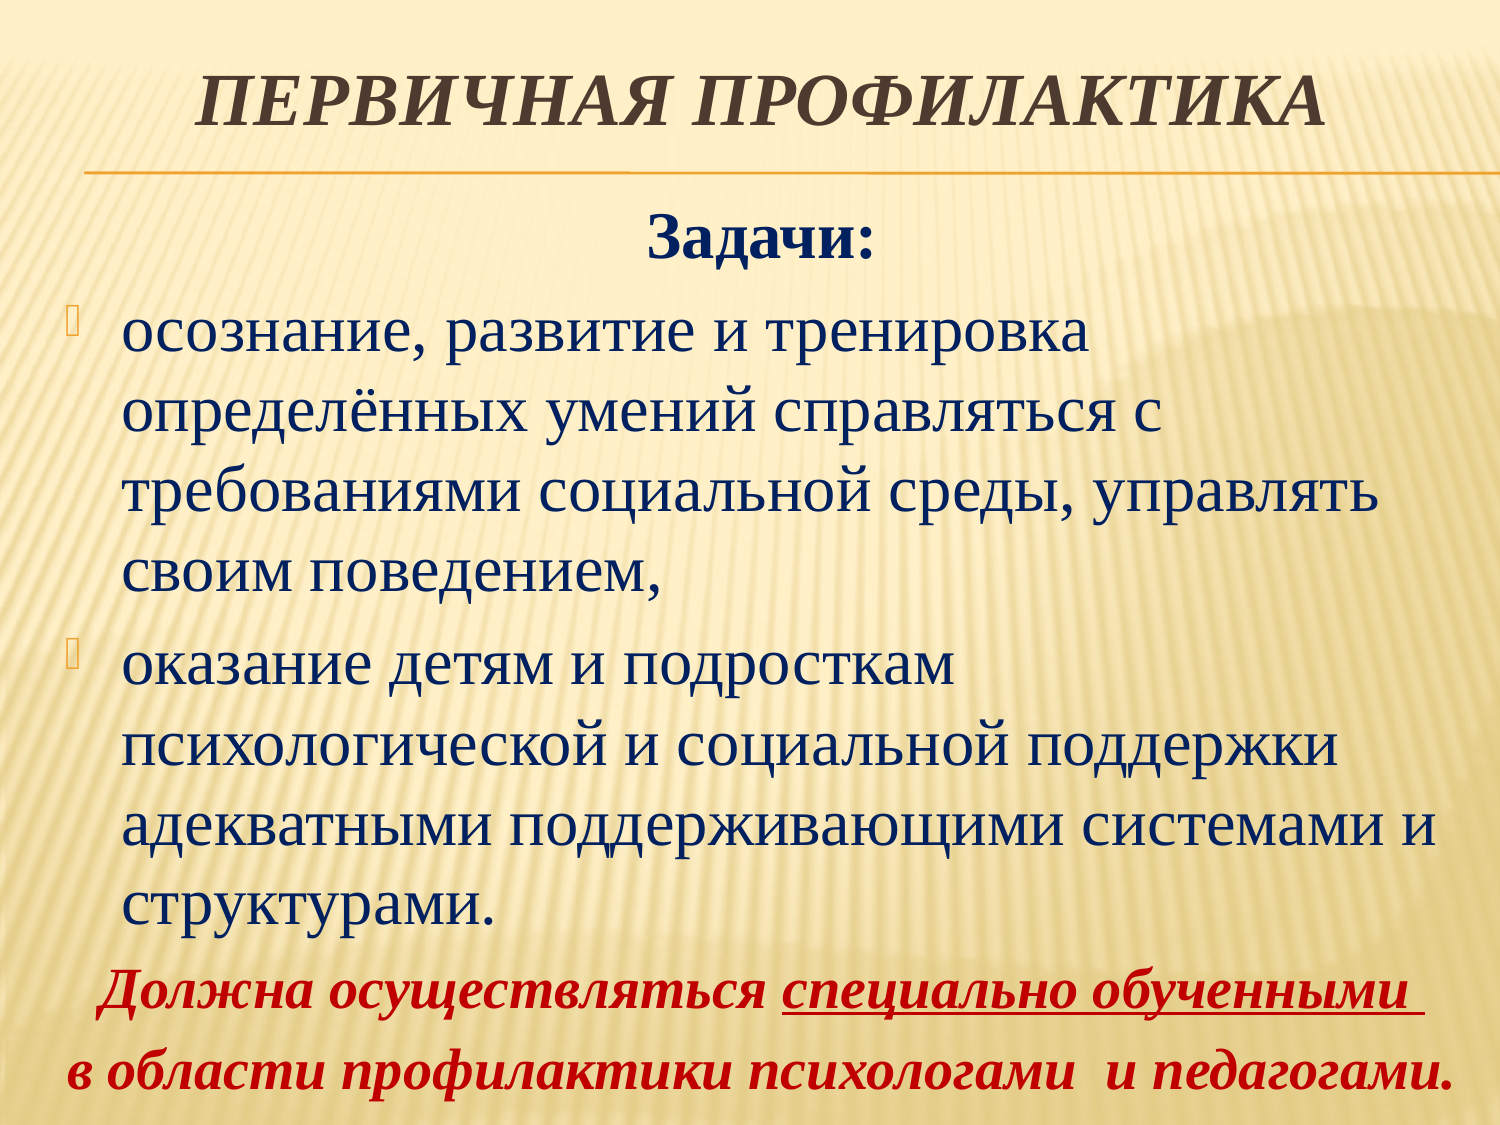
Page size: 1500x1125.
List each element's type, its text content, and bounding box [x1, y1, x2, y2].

title Первичная профилактика [50, 19, 1475, 173]
list Задачи: осознание, развитие и тренировка определённых умений справляться с требованиями социальной среды, управлять своим поведением, оказание детям и подросткам психологической и социальной поддержки адекватными поддерживающими системами и структурами. Должна осуществляться специально обученными в области профилактики психологами и педагогами. [50, 184, 1475, 1118]
